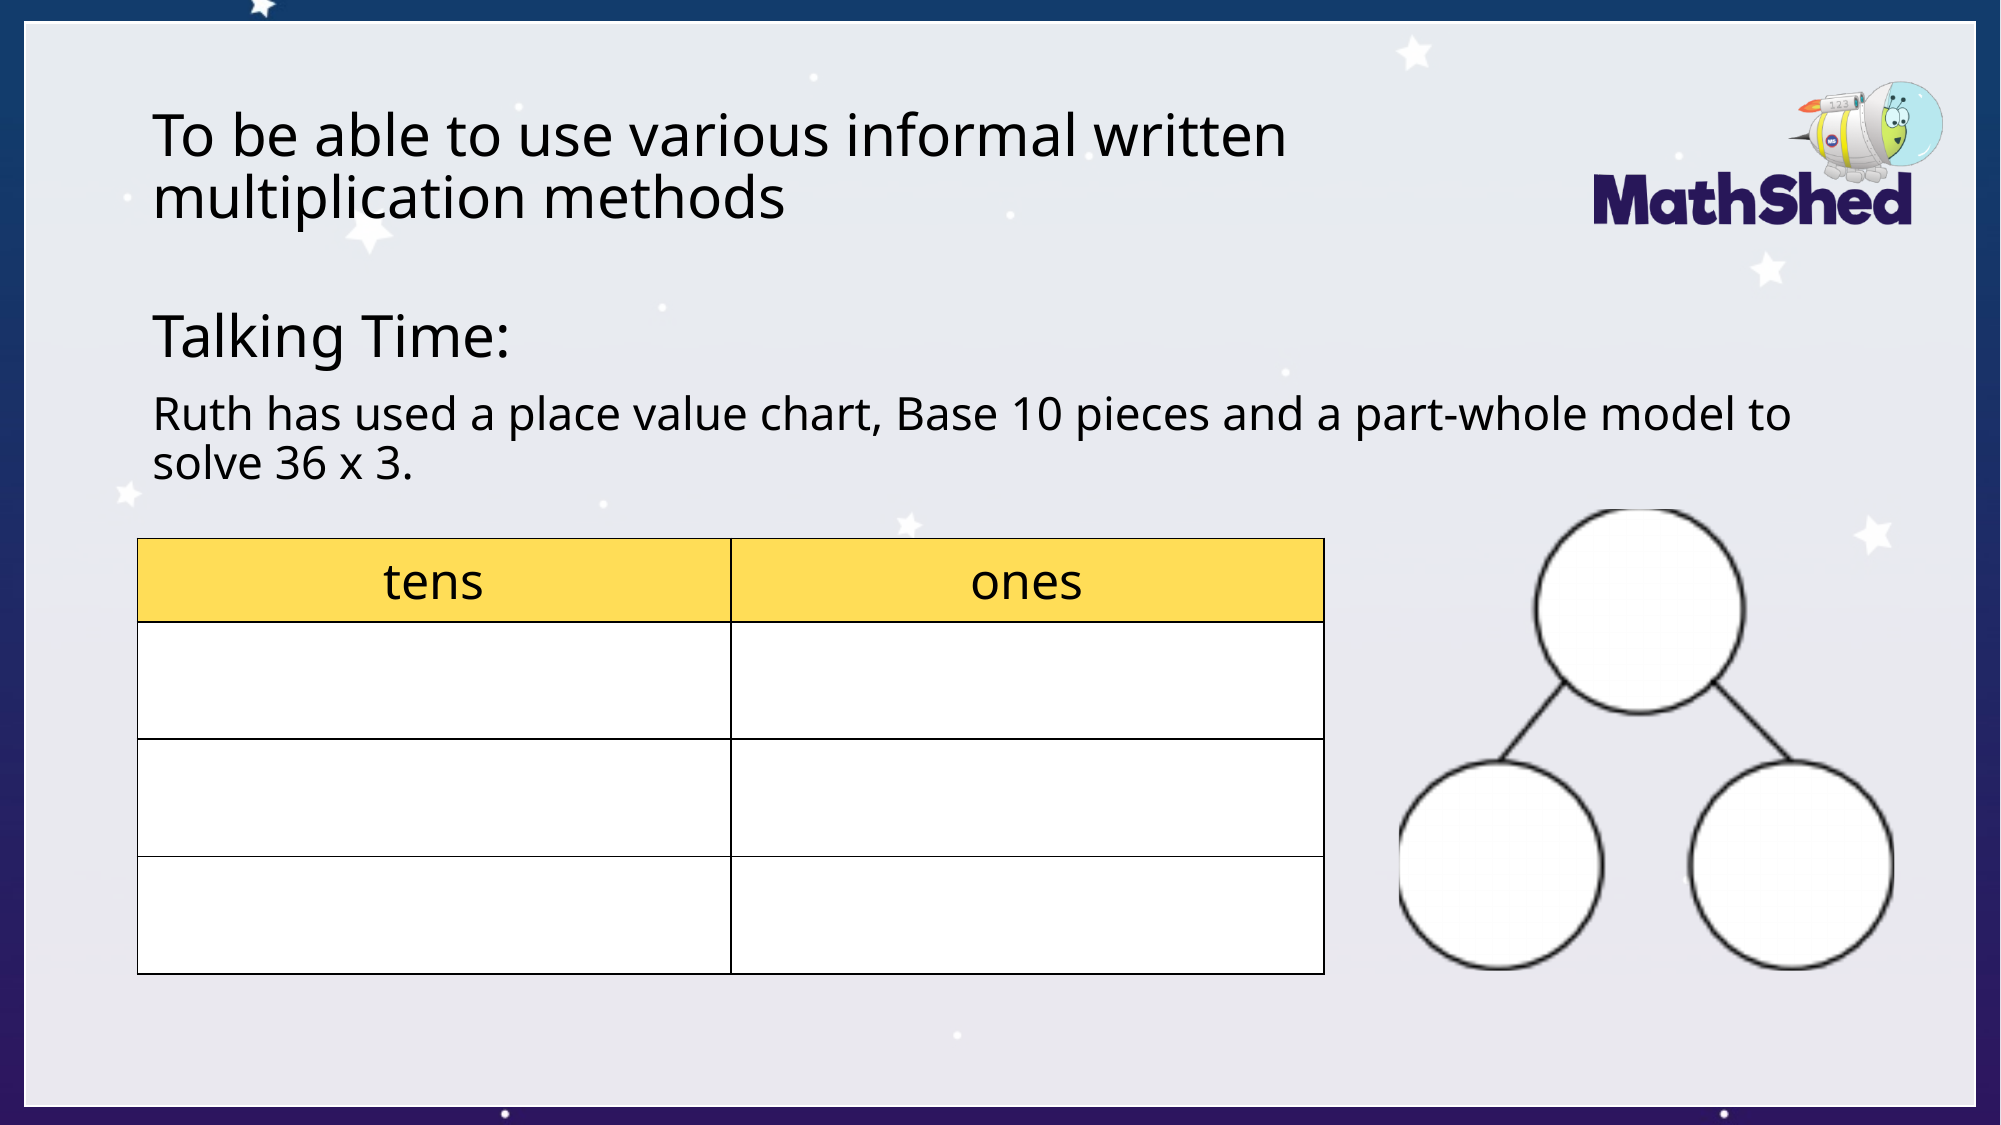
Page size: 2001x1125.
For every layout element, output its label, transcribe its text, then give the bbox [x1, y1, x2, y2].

list Talking Time: Ruth has used a place value chart, Base 10 pieces and a part-whole model to solve 36 x 3. [137, 299, 1863, 1014]
table_cell [138, 623, 730, 738]
picture [0, 0, 2001, 1125]
table_header tens [138, 539, 730, 621]
table_cell [138, 740, 730, 856]
table_cell [732, 740, 1323, 856]
table_cell [138, 857, 730, 973]
table_cell [732, 623, 1323, 738]
table_cell [732, 857, 1323, 973]
title To be able to use various informal written multiplication methods [137, 59, 1578, 278]
text_box [1496, 387, 1648, 509]
table_header ones [732, 539, 1323, 621]
